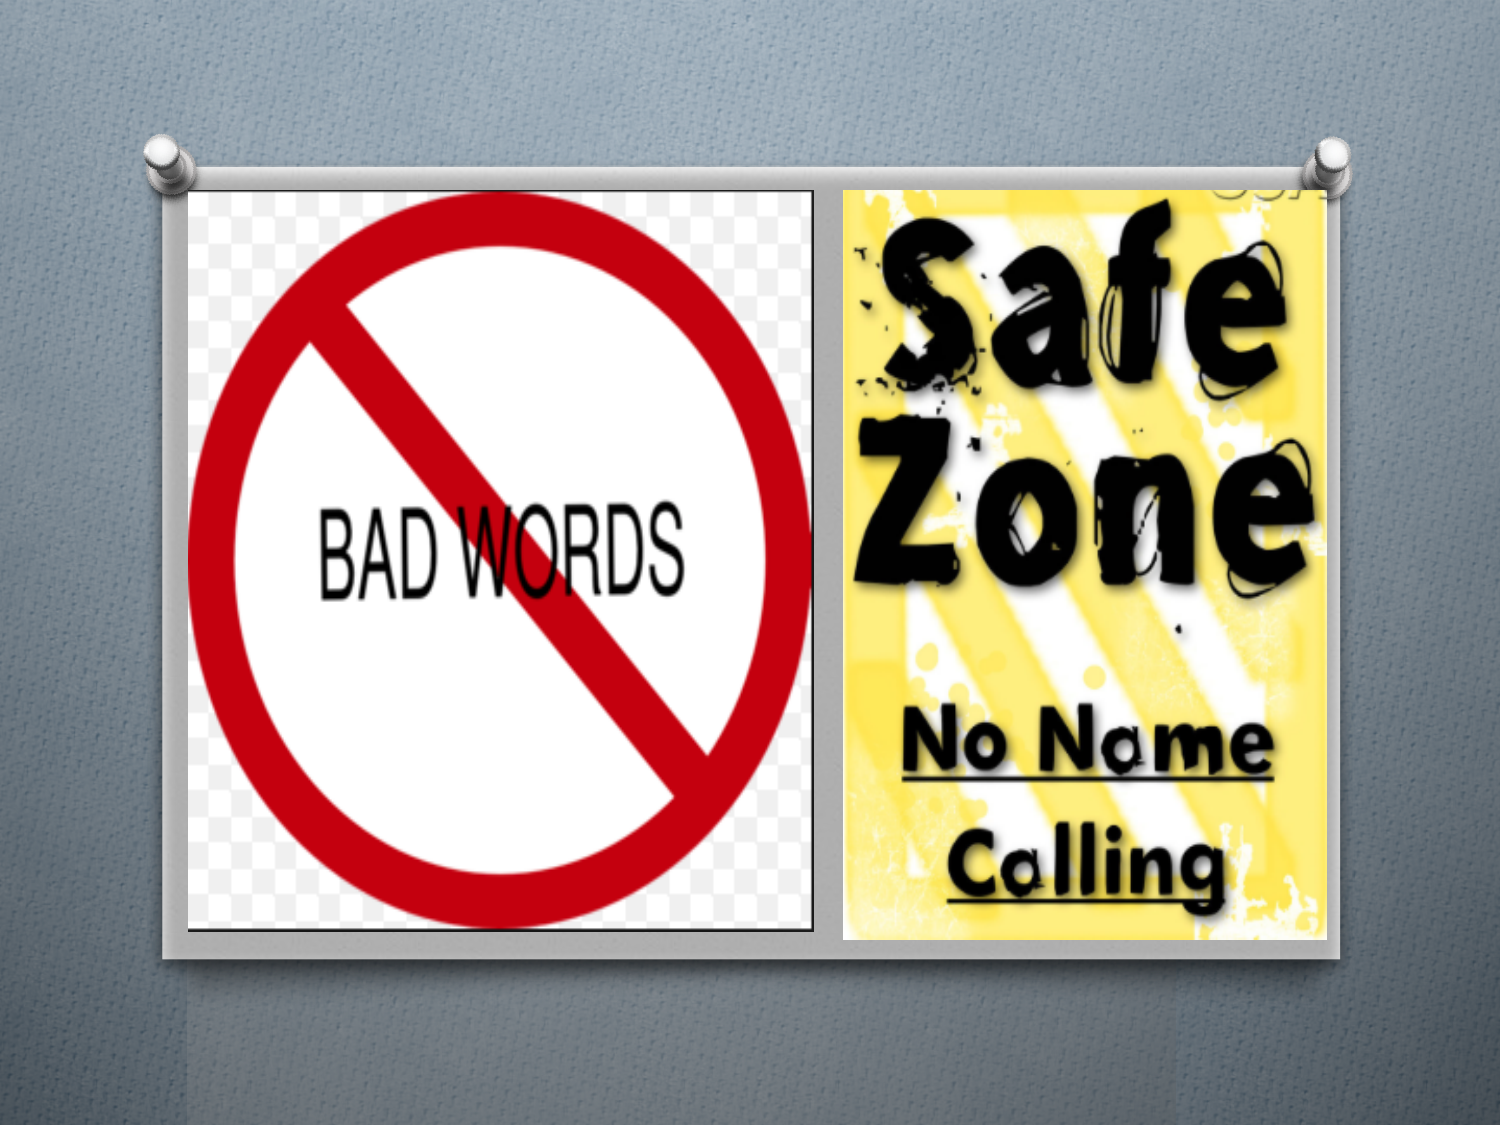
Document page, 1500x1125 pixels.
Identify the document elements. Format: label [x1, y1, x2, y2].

picture [112, 100, 815, 932]
picture [843, 109, 1396, 940]
